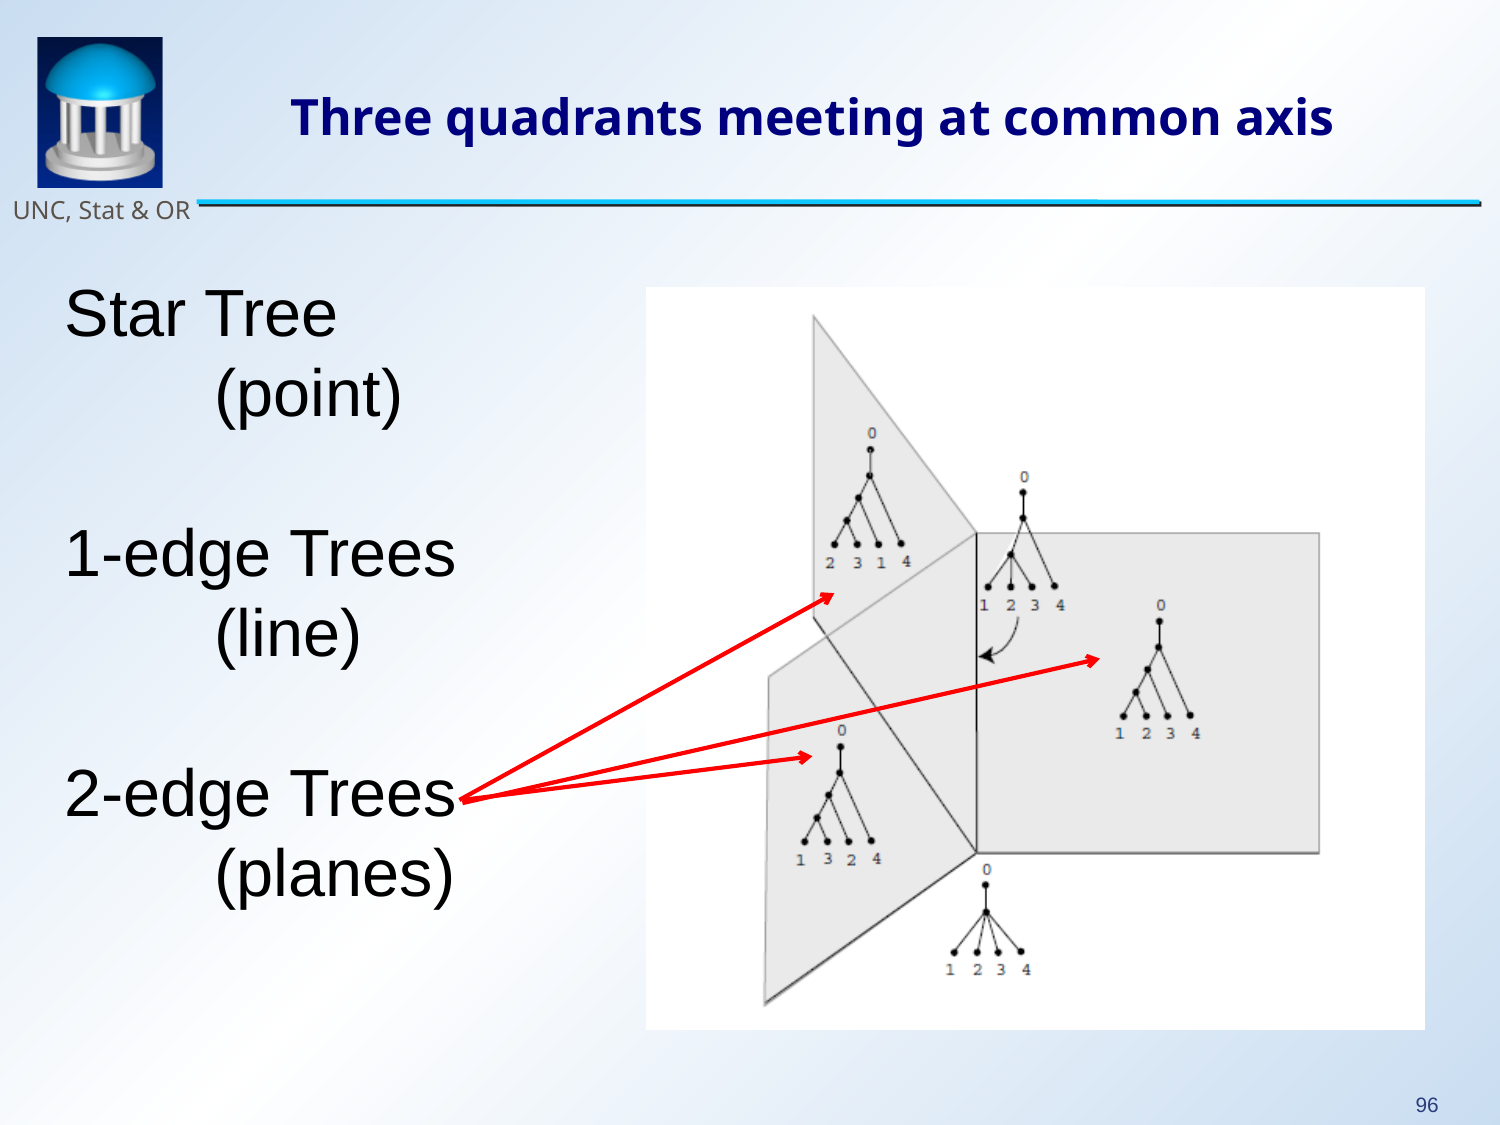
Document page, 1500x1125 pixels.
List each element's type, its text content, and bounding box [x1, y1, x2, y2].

text_box Star Tree (point) 1-edge Trees (line) 2-edge Trees (planes) [50, 262, 675, 917]
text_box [459, 592, 835, 659]
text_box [462, 658, 1101, 804]
title Three quadrants meeting at common axis [274, 74, 1448, 156]
picture [646, 287, 1426, 1030]
